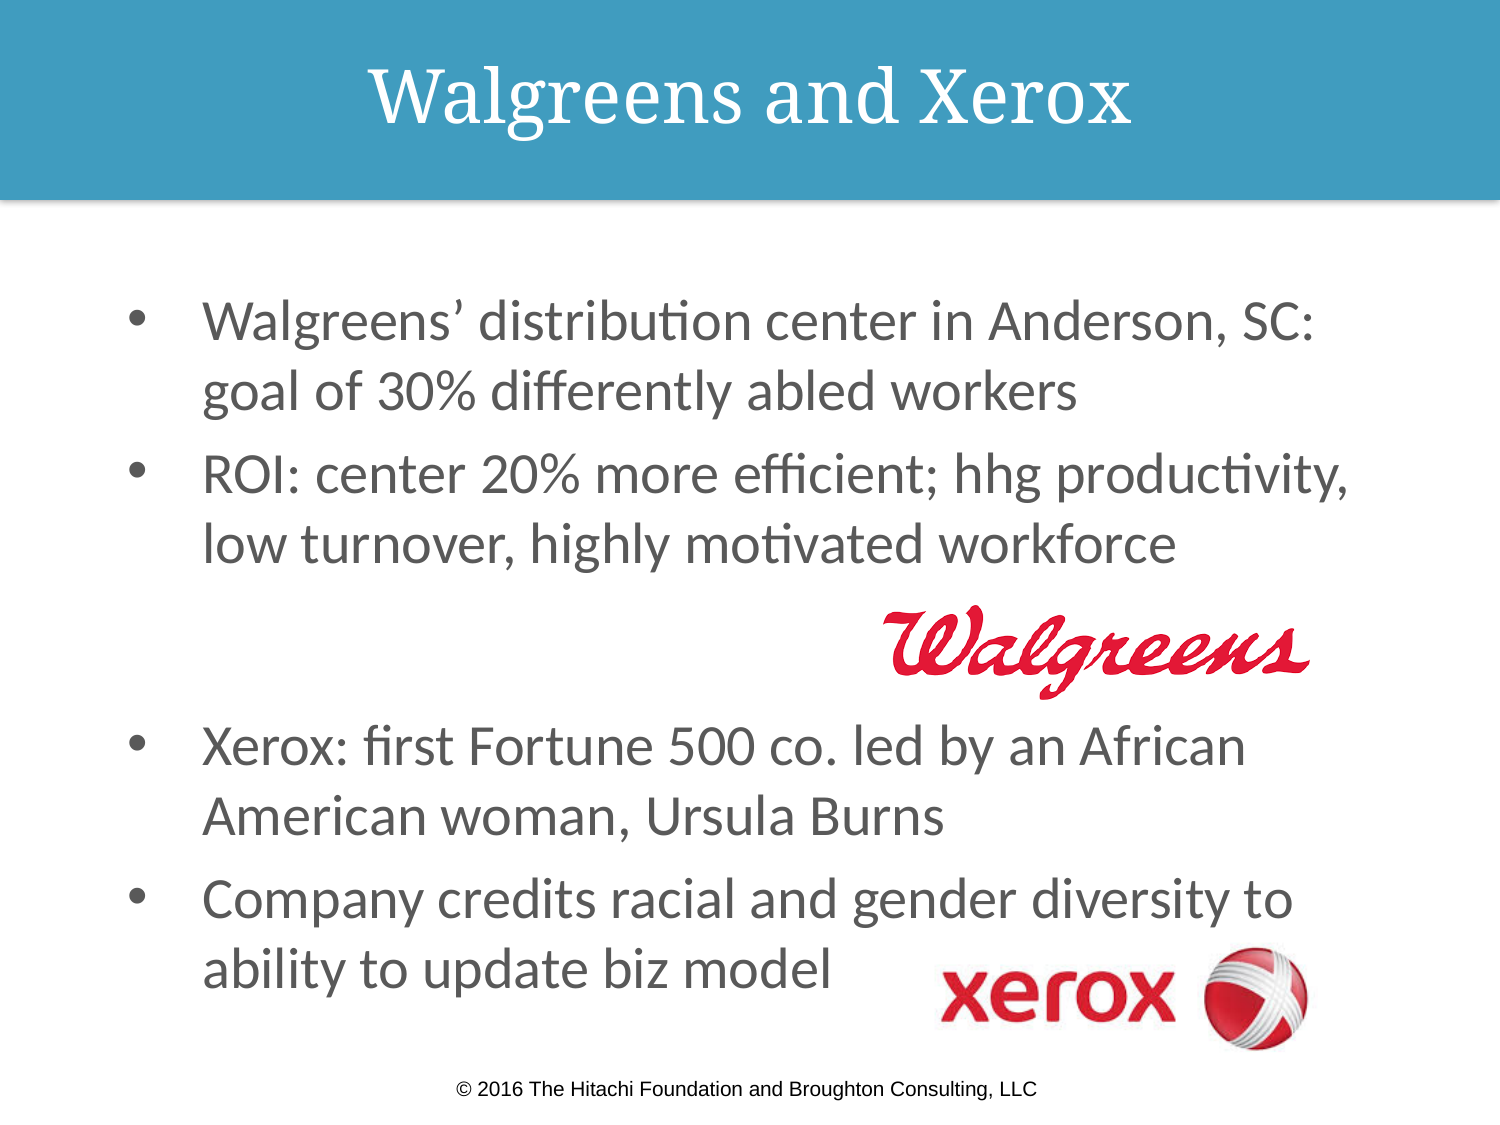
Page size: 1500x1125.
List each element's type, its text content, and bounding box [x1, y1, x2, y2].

text_box Xerox: first Fortune 500 co. led by an African American woman, Ursula Burns Company credits racial and gender diversity to ability to update biz model [37, 699, 1413, 1090]
picture [891, 898, 1359, 1101]
footer © 2016 The Hitachi Foundation and Broughton Consulting, LLC [399, 1067, 886, 1100]
title Walgreens and Xerox [112, 24, 1388, 163]
picture [883, 604, 1310, 701]
text_box Walgreens’ distribution center in Anderson, SC: goal of 30% differently abled workers ROI: center 20% more efficient; hhg productivity, low turnover, highly motivated workforce [37, 274, 1427, 583]
